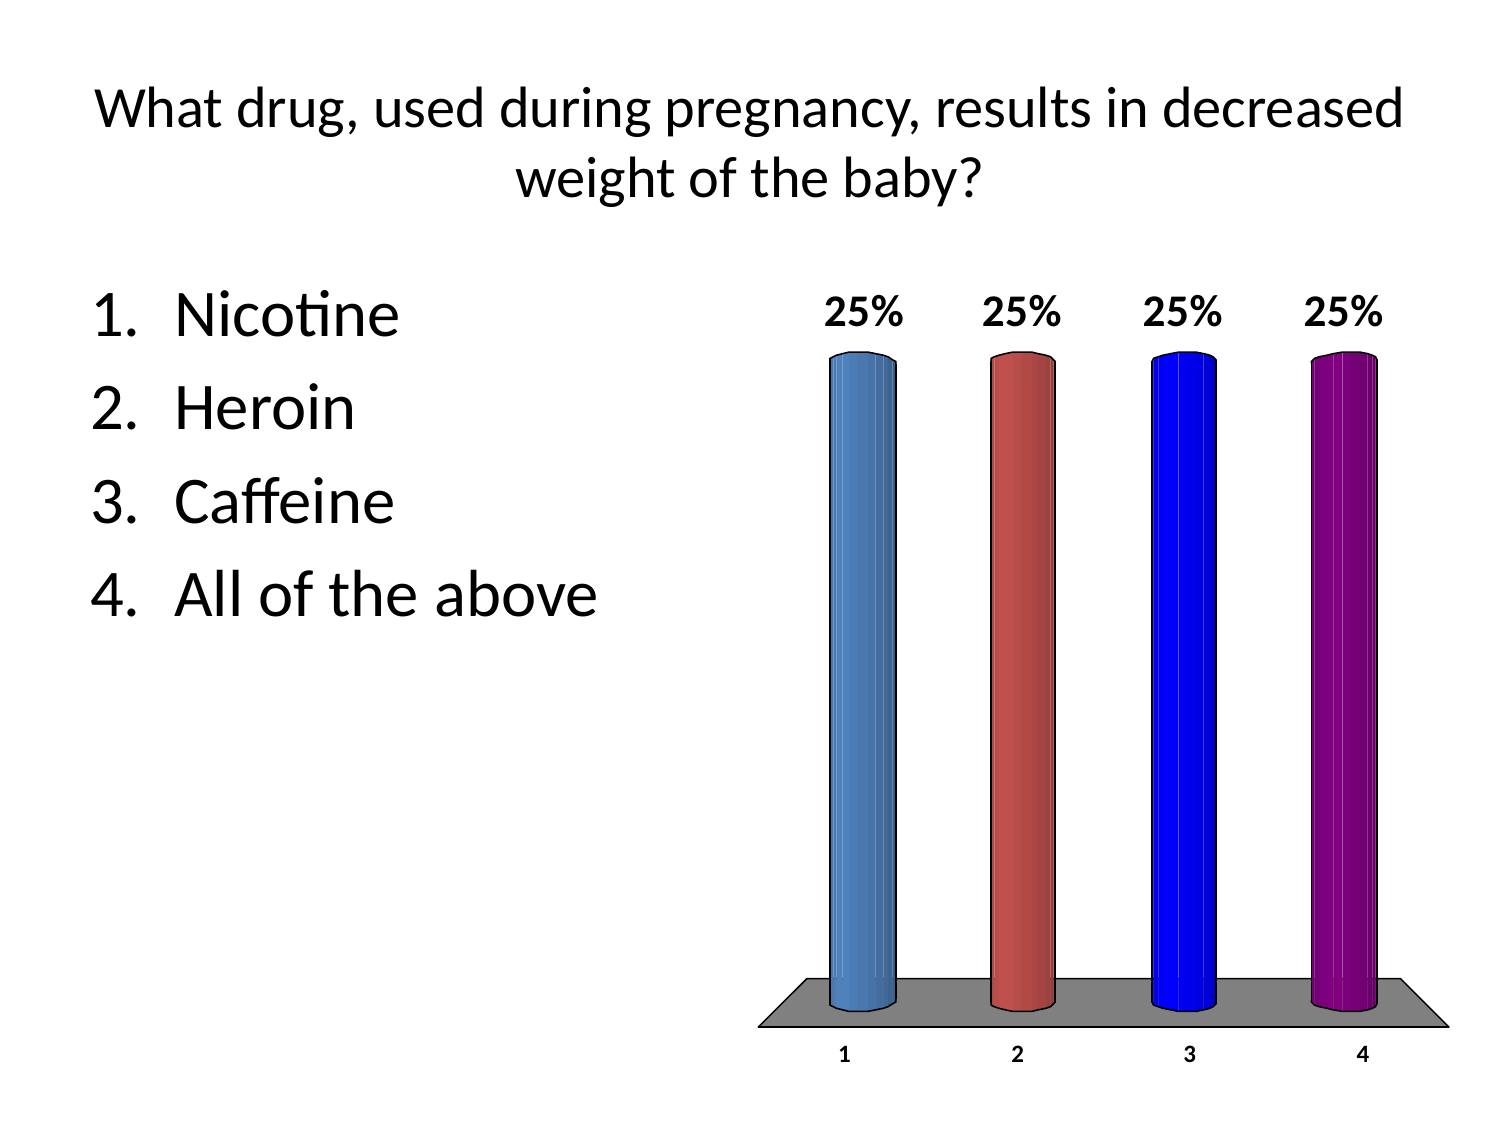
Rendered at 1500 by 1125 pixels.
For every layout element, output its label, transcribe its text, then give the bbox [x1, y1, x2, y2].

title What drug, used during pregnancy, results in decreased weight of the baby? [75, 45, 1425, 233]
list Nicotine Heroin Caffeine All of the above [75, 262, 750, 1005]
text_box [739, 270, 1490, 1115]
